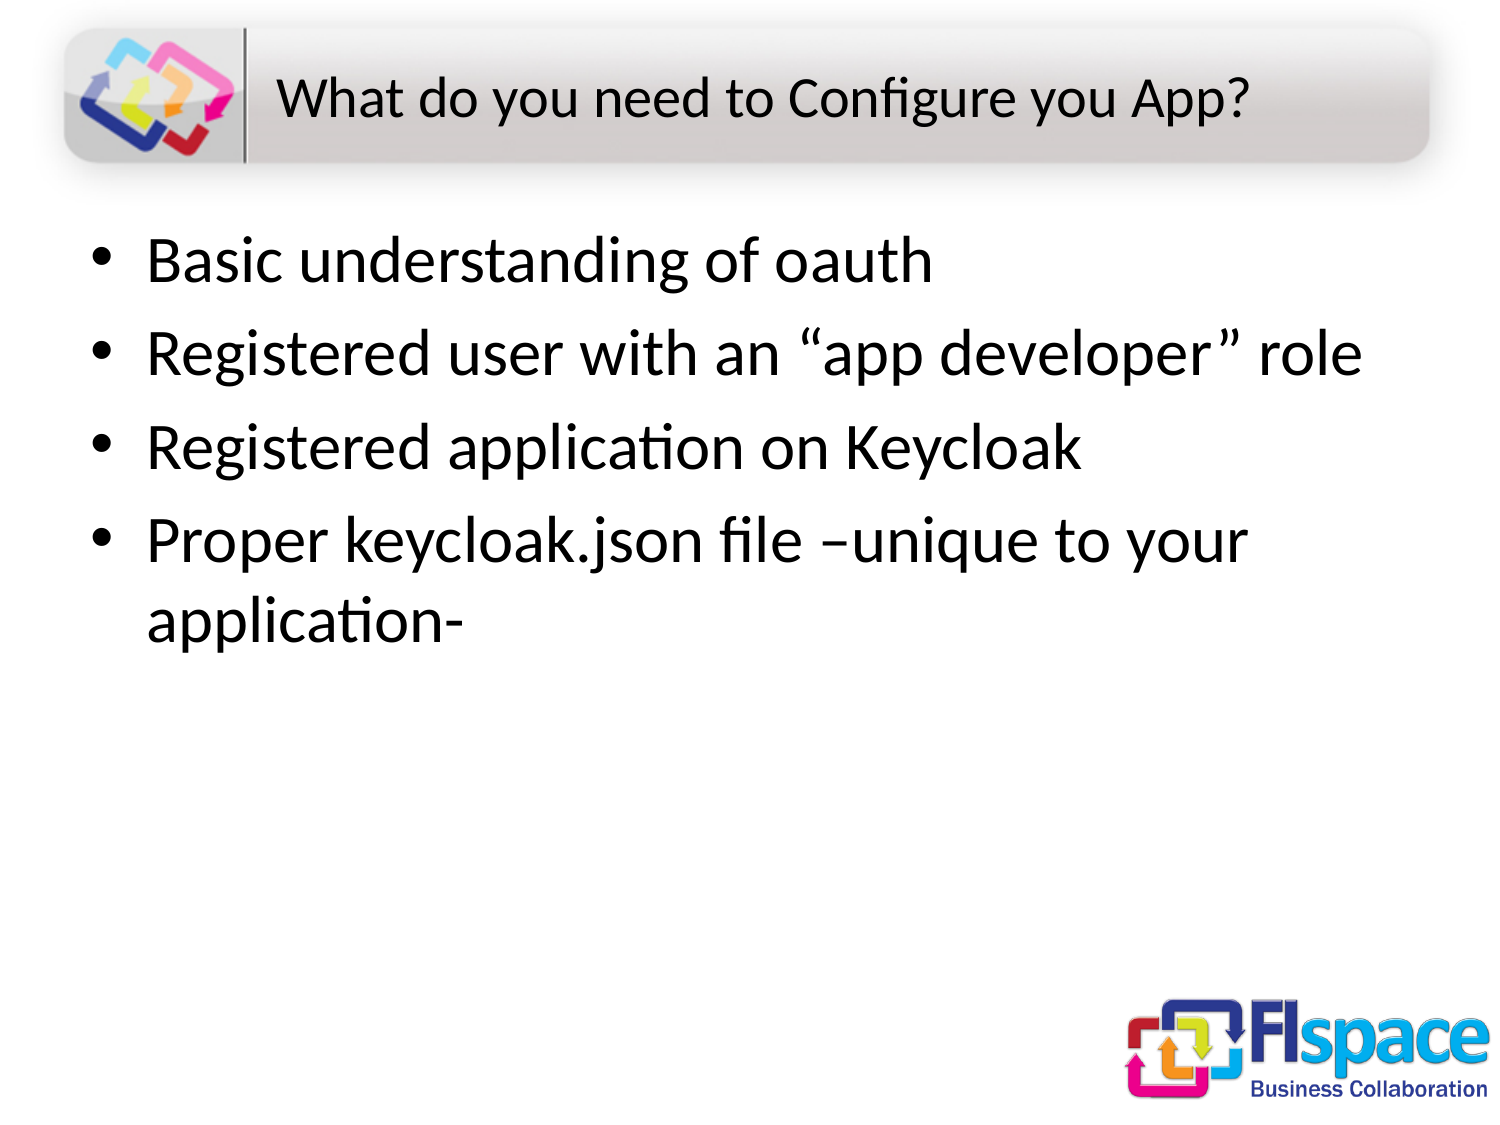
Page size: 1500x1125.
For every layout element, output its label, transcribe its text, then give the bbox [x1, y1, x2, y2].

list Basic understanding of oauth Registered user with an “app developer” role Registered application on Keycloak Proper keycloak.json file –unique to your application- [75, 208, 1425, 988]
picture [1118, 993, 1496, 1101]
title What do you need to Configure you App? [261, 39, 1401, 149]
picture [0, 0, 1500, 253]
